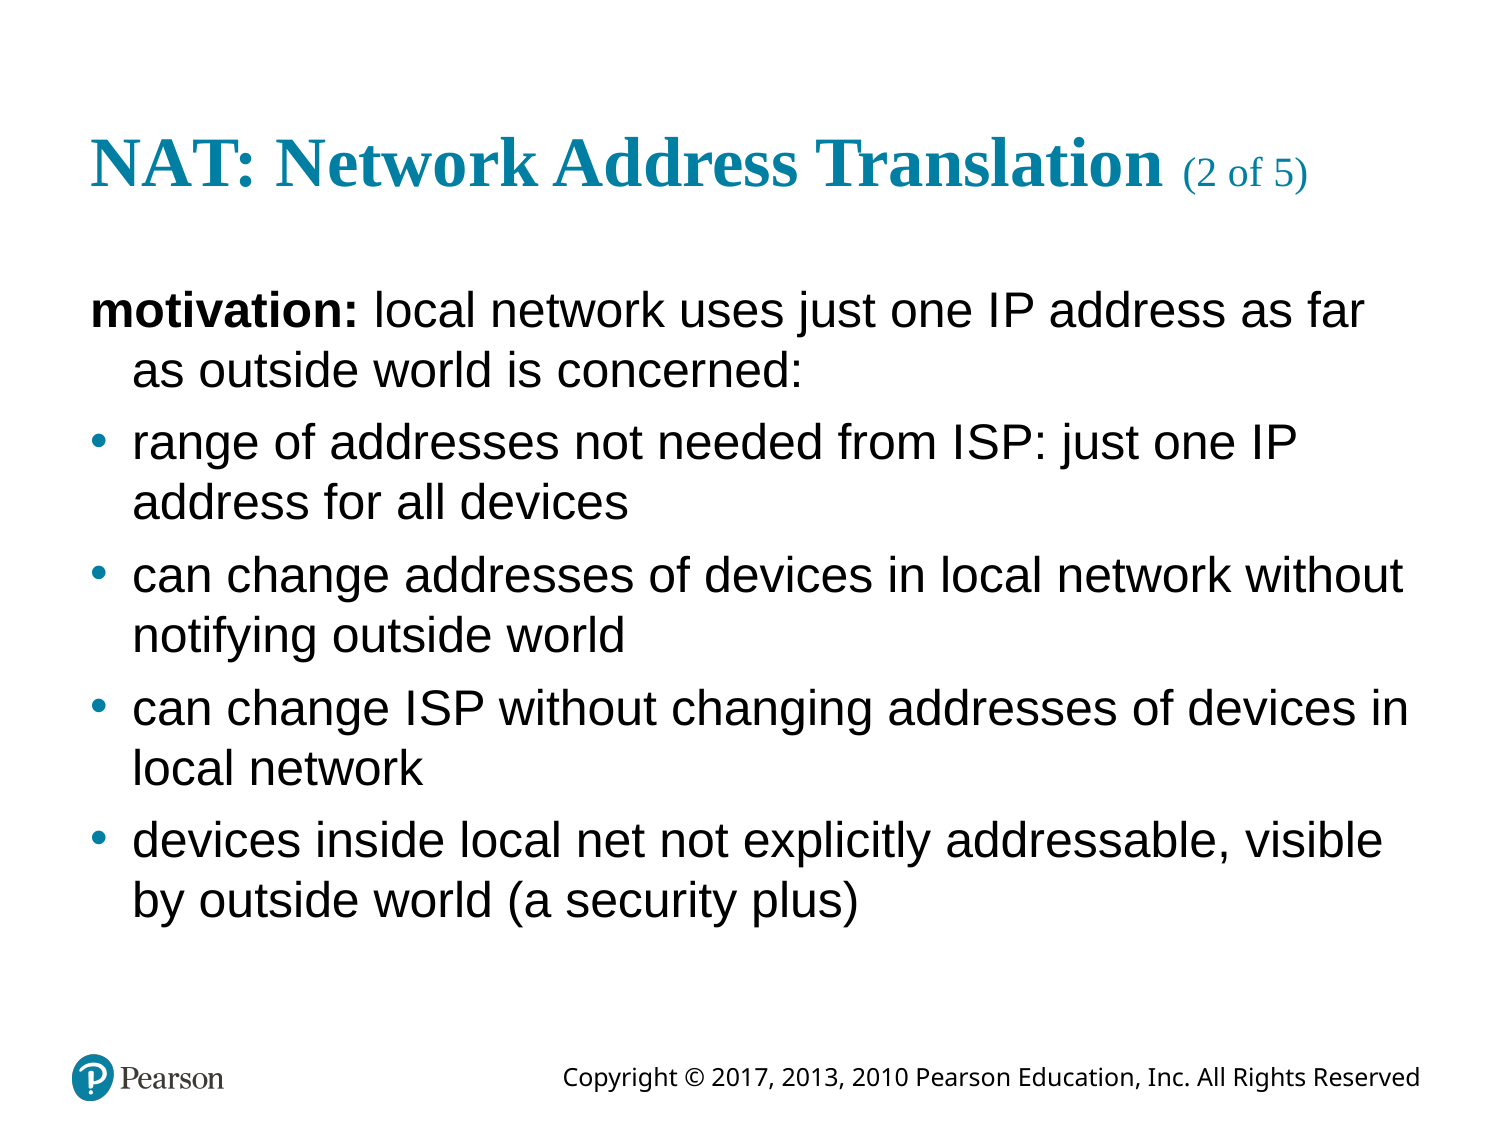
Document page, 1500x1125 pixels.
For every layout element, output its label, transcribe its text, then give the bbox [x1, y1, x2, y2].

picture [72, 1054, 88, 1070]
picture [72, 1087, 83, 1101]
picture [80, 1063, 106, 1088]
picture [98, 1054, 224, 1101]
title N A T: Network Address Translation (2 of 5) [75, 35, 1425, 216]
list motivation: local network uses just one I P address as far as outside world is concerned: range of addresses not needed from I S P: just one I P address for all devices can change addresses of devices in local network without notifying outside world can change I S P without changing addresses of devices in local network devices inside local net not explicitly addressable, visible by outside world (a security plus) [75, 262, 1425, 1005]
